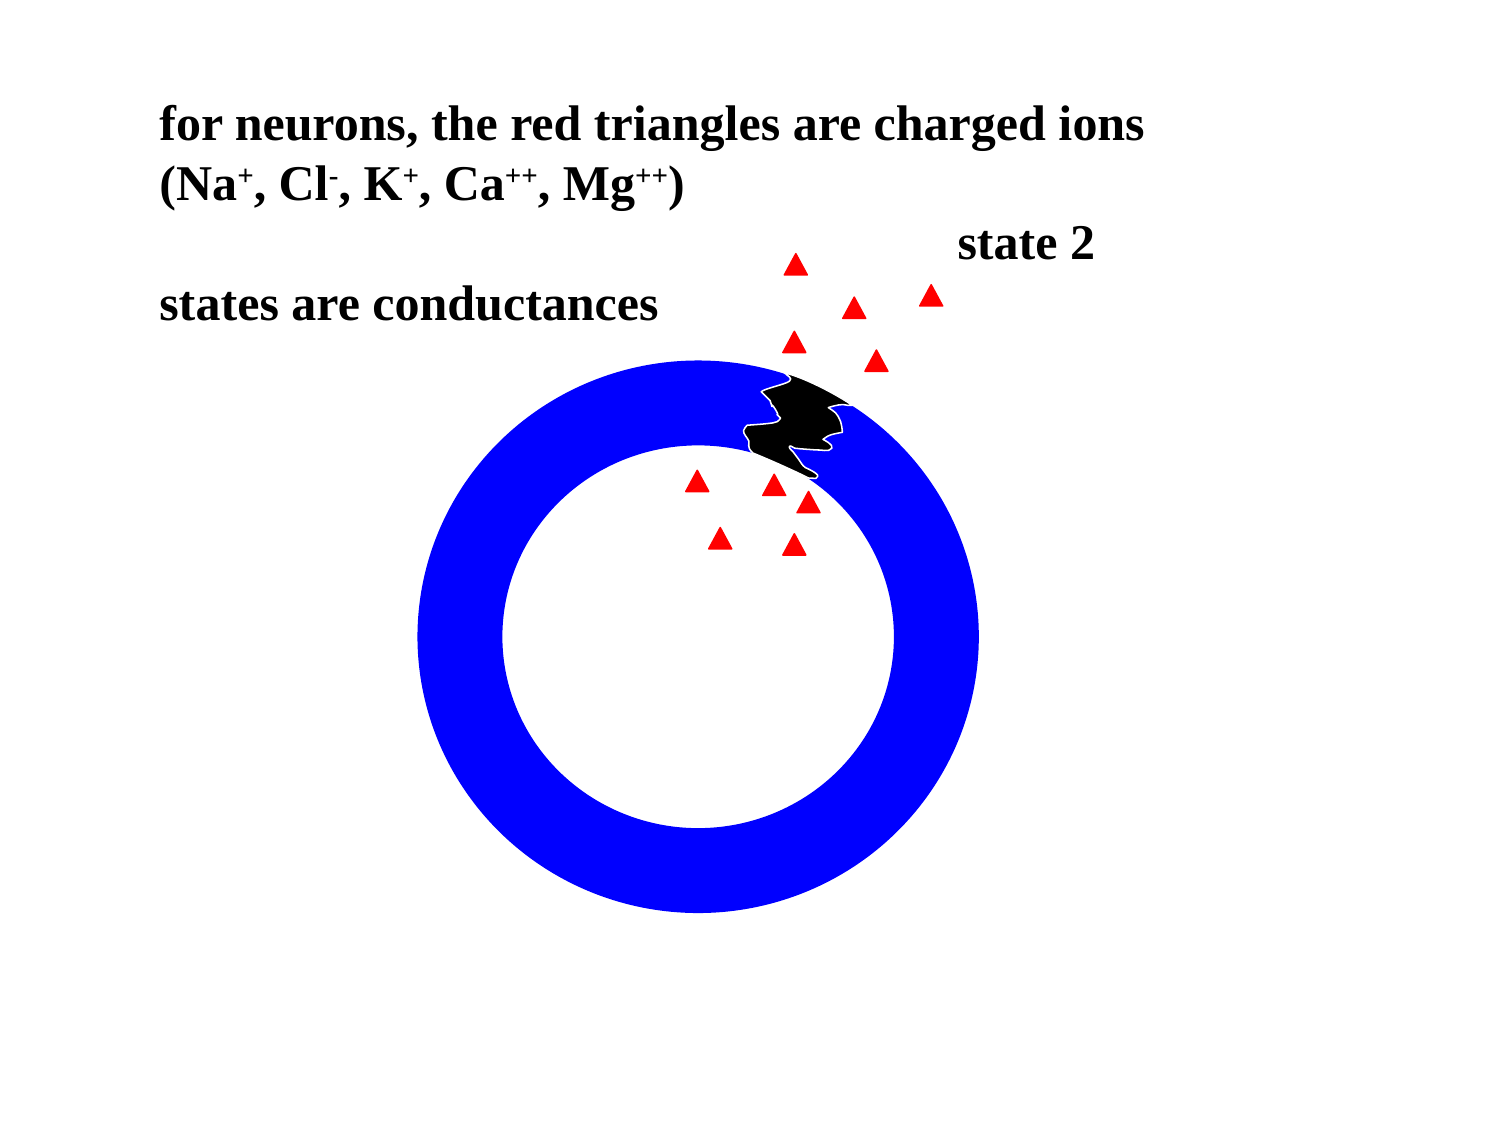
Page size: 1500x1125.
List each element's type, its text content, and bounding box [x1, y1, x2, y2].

text_box state 2 [942, 202, 1420, 277]
text_box for neurons, the red triangles are charged ions (Na+, Cl-, K+, Ca++, Mg++) states are conductances [144, 82, 1366, 338]
text_box [459, 403, 937, 871]
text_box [685, 253, 943, 556]
